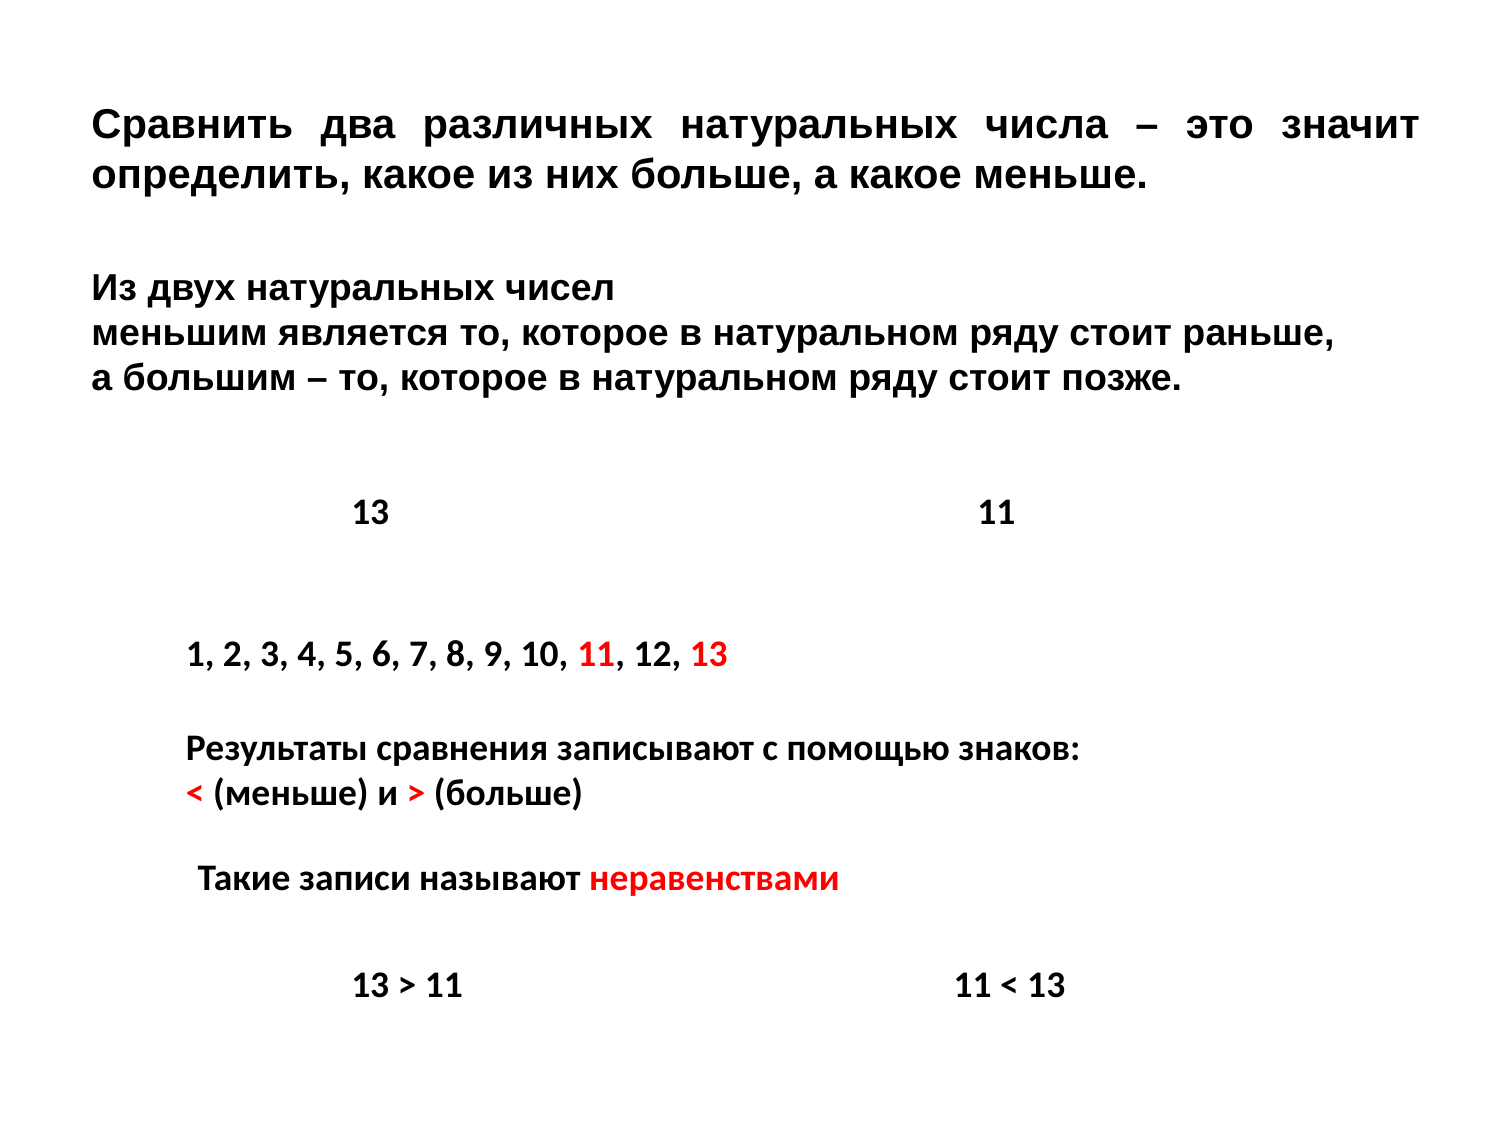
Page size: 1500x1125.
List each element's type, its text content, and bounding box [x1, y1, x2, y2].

text_box 13 [336, 479, 550, 540]
text_box Сравнить два различных натуральных числа – это значит определить, какое из них больше, а какое меньше. [76, 89, 1436, 205]
text_box Из двух натуральных чисел меньшим является то, которое в натуральном ряду стоит раньше, а большим – то, которое в натуральном ряду стоит позже. [76, 255, 1447, 405]
text_box Результаты сравнения записывают с помощью знаков: < (меньше) и > (больше) [171, 715, 1128, 866]
text_box 11 < 13 [938, 952, 1152, 1012]
text_box 13 > 11 [336, 952, 550, 1012]
text_box Такие записи называют неравенствами [182, 845, 1376, 906]
text_box 11 [962, 479, 1176, 540]
text_box 1, 2, 3, 4, 5, 6, 7, 8, 9, 10, 11, 12, 13 [171, 621, 1400, 682]
